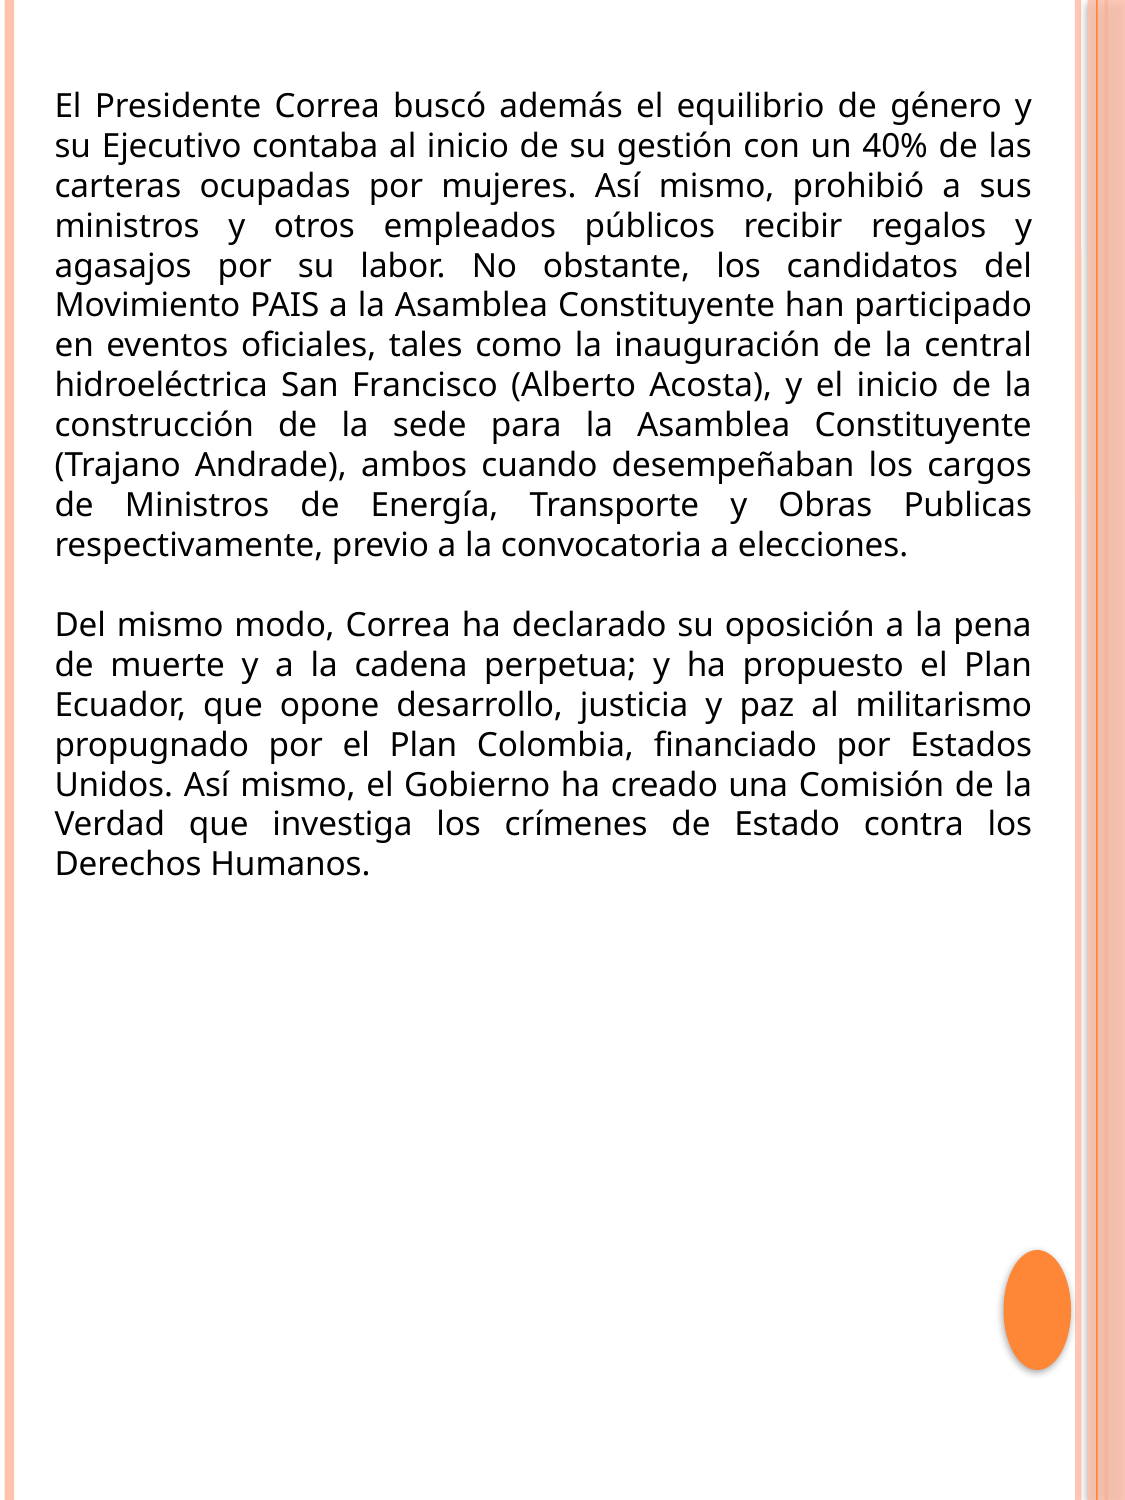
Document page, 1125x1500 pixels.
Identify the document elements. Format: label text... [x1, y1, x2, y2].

text_box El Presidente Correa buscó además el equilibrio de género y su Ejecutivo contaba al inicio de su gestión con un 40% de las carteras ocupadas por mujeres. Así mismo, prohibió a sus ministros y otros empleados públicos recibir regalos y agasajos por su labor. No obstante, los candidatos del Movimiento PAIS a la Asamblea Constituyente han participado en eventos oficiales, tales como la inauguración de la central hidroeléctrica San Francisco (Alberto Acosta), y el inicio de la construcción de la sede para la Asamblea Constituyente (Trajano Andrade), ambos cuando desempeñaban los cargos de Ministros de Energía, Transporte y Obras Publicas respectivamente, previo a la convocatoria a elecciones. Del mismo modo, Correa ha declarado su oposición a la pena de muerte y a la cadena perpetua; y ha propuesto el Plan Ecuador, que opone desarrollo, justicia y paz al militarismo propugnado por el Plan Colombia, financiado por Estados Unidos. Así mismo, el Gobierno ha creado una Comisión de la Verdad que investiga los crímenes de Estado contra los Derechos Humanos. [39, 76, 1049, 890]
